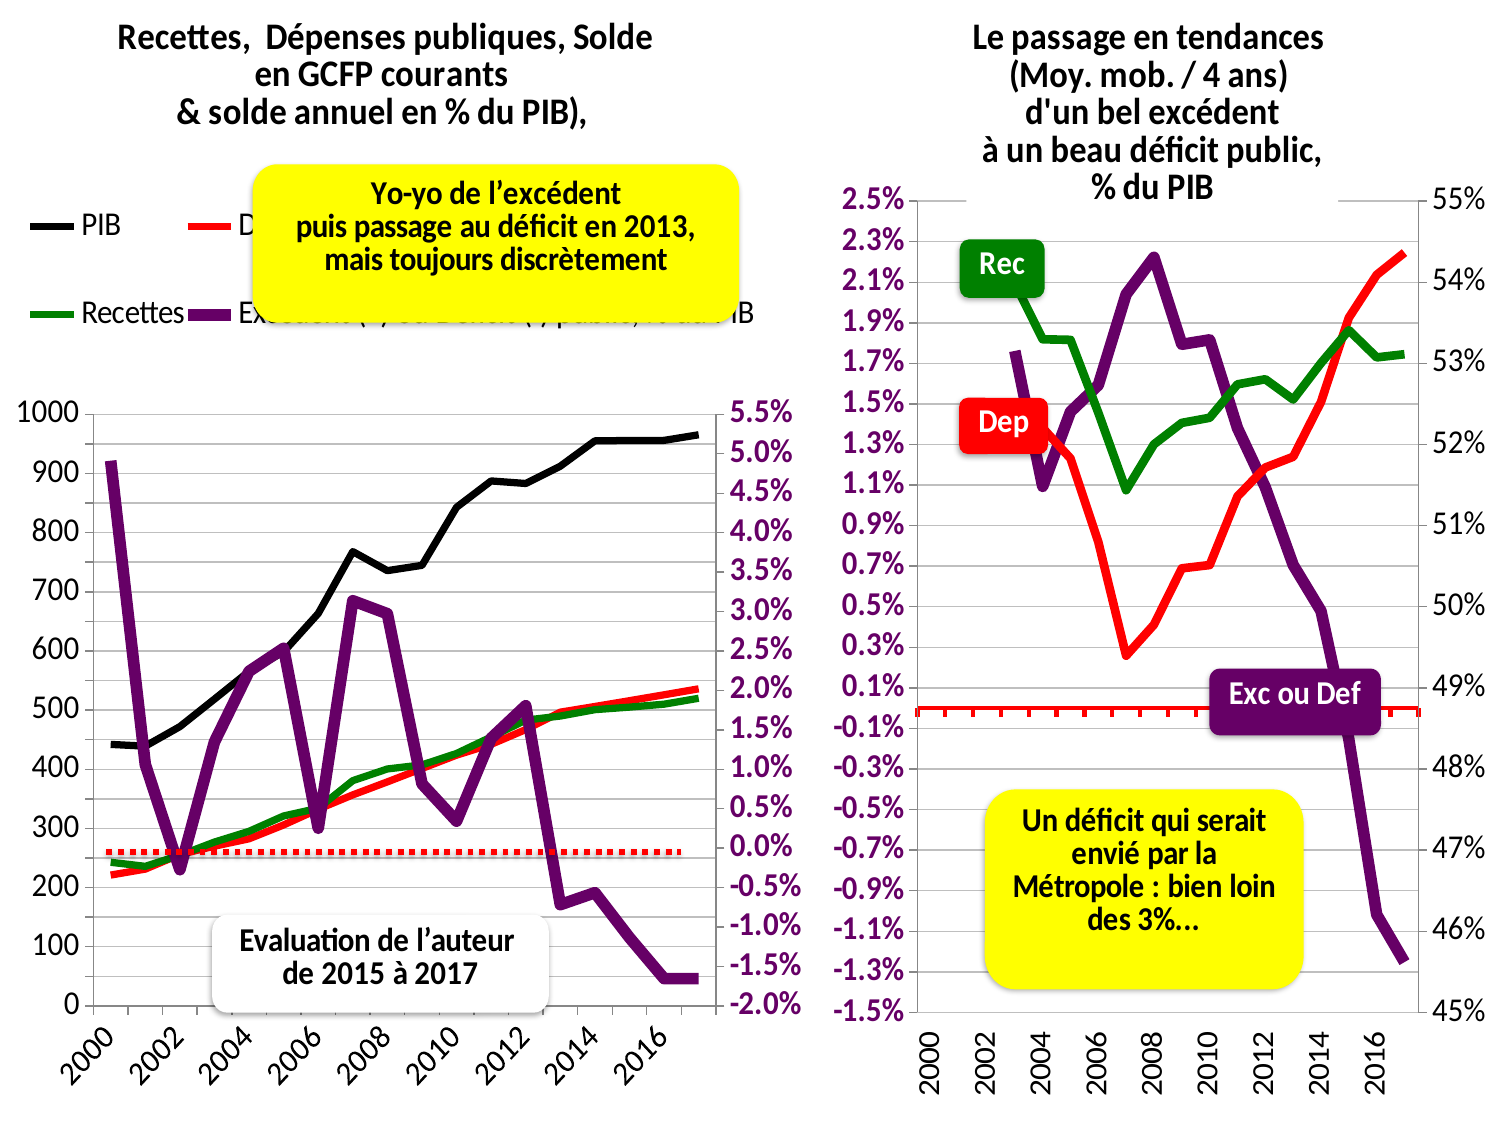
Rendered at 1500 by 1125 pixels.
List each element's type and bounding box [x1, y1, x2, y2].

chart [833, 10, 1486, 1107]
chart [15, 9, 802, 1107]
